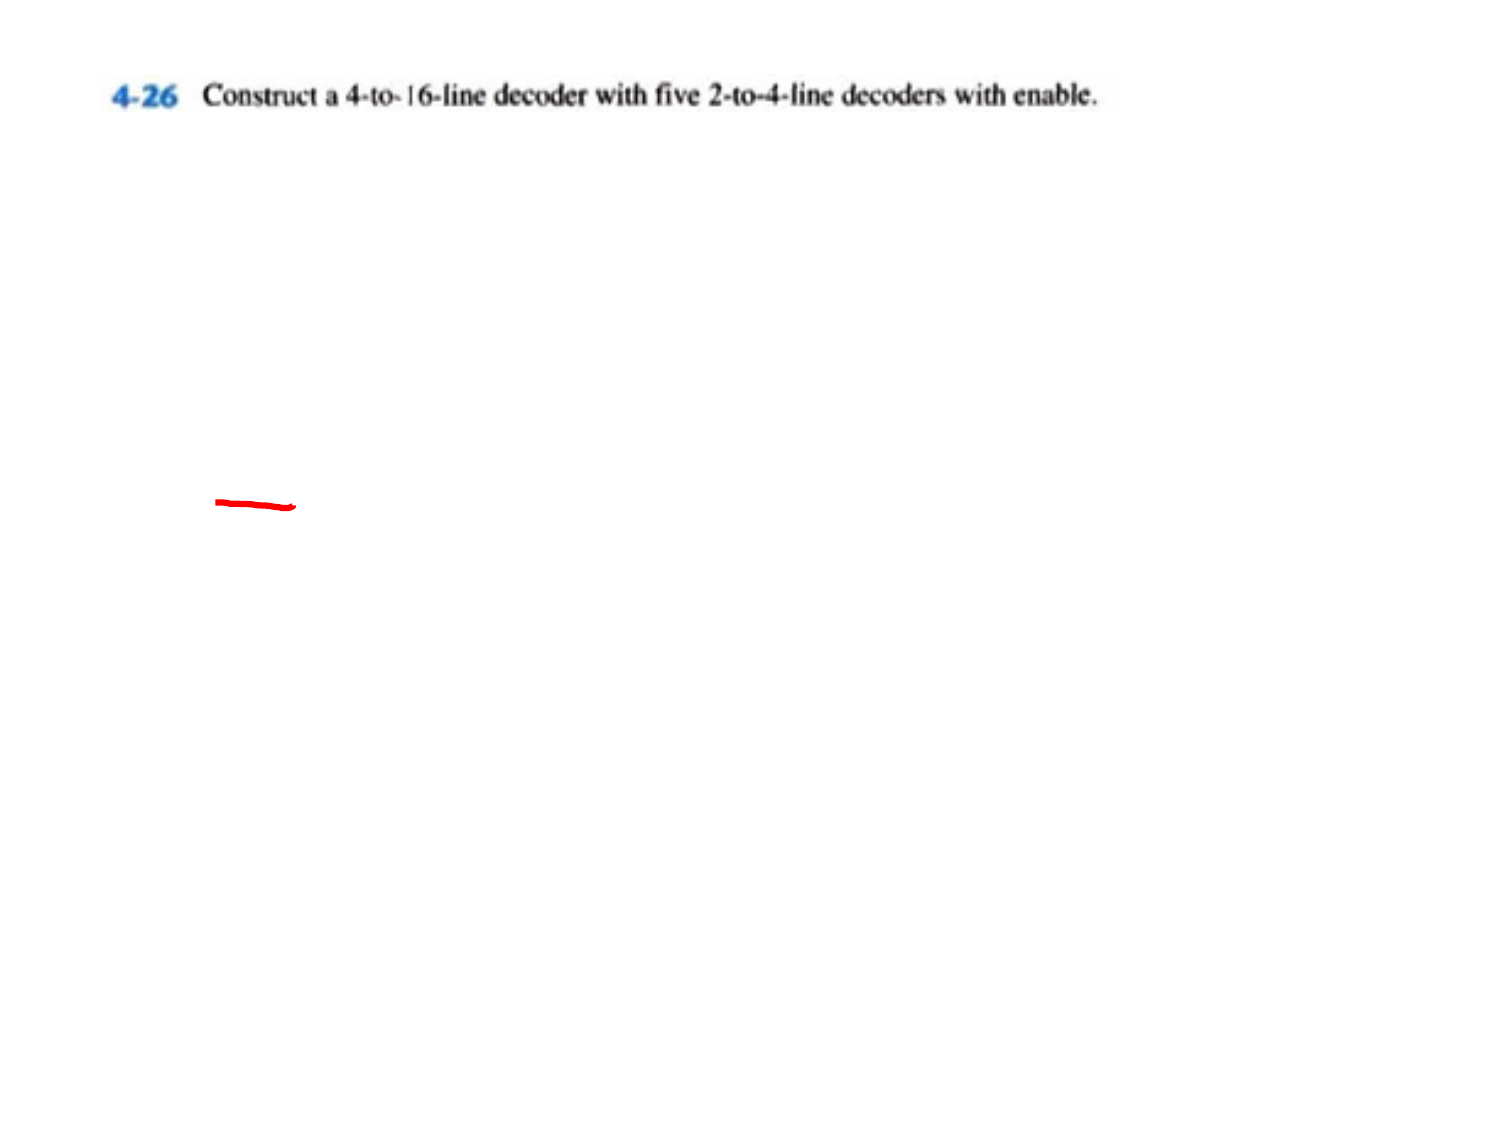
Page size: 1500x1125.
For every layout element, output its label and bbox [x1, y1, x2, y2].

text_box [215, 501, 294, 509]
picture [99, 74, 1119, 112]
